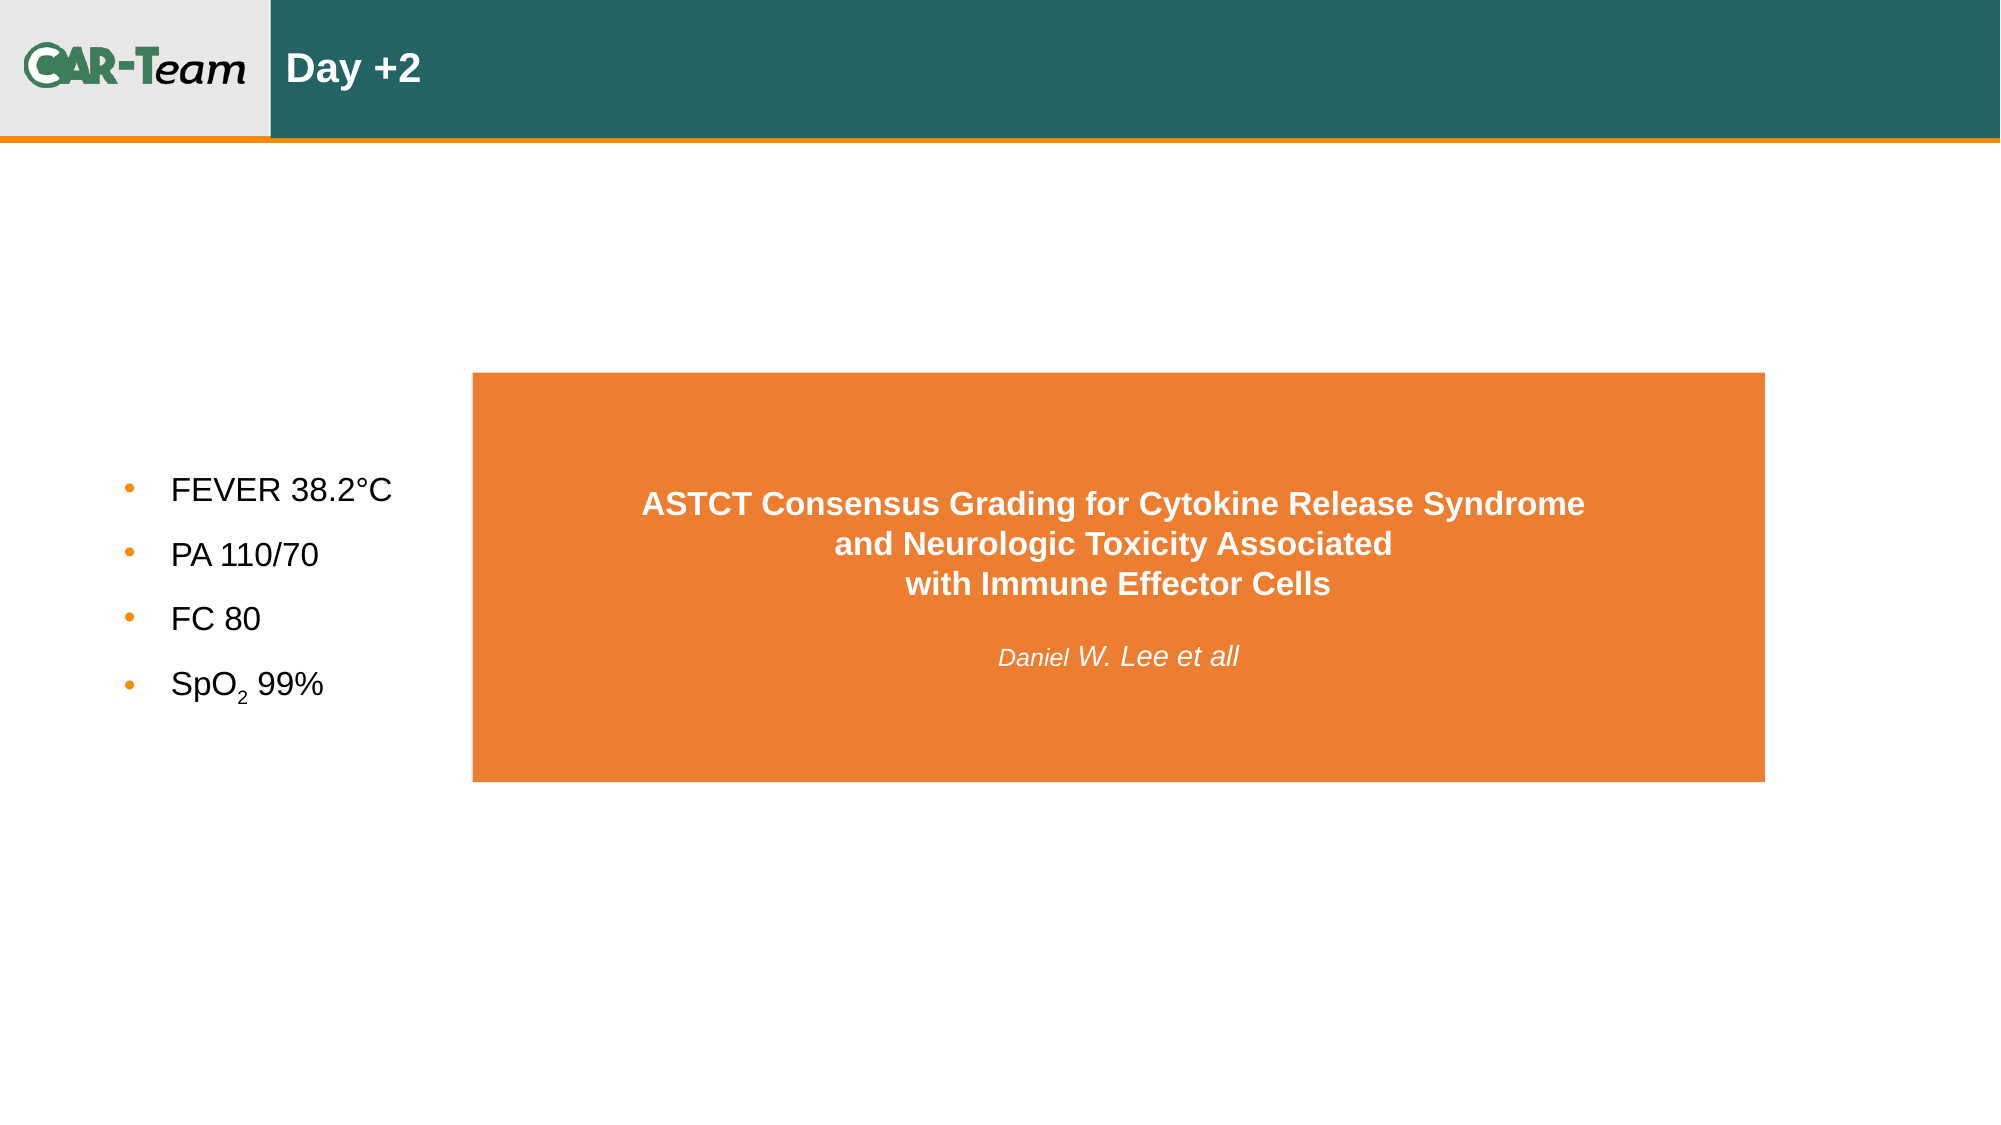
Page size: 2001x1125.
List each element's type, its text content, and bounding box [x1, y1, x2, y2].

text_box FEVER 38.2°C PA 110/70 FC 80 SpO2 99% [109, 460, 449, 716]
picture [24, 42, 245, 88]
text_box ASTCT Consensus Grading for Cytokine Release Syndrome and Neurologic Toxicity Associated with Immune Effector Cells Daniel W. Lee et all [472, 372, 1766, 783]
title Day +2 [270, 0, 1996, 139]
